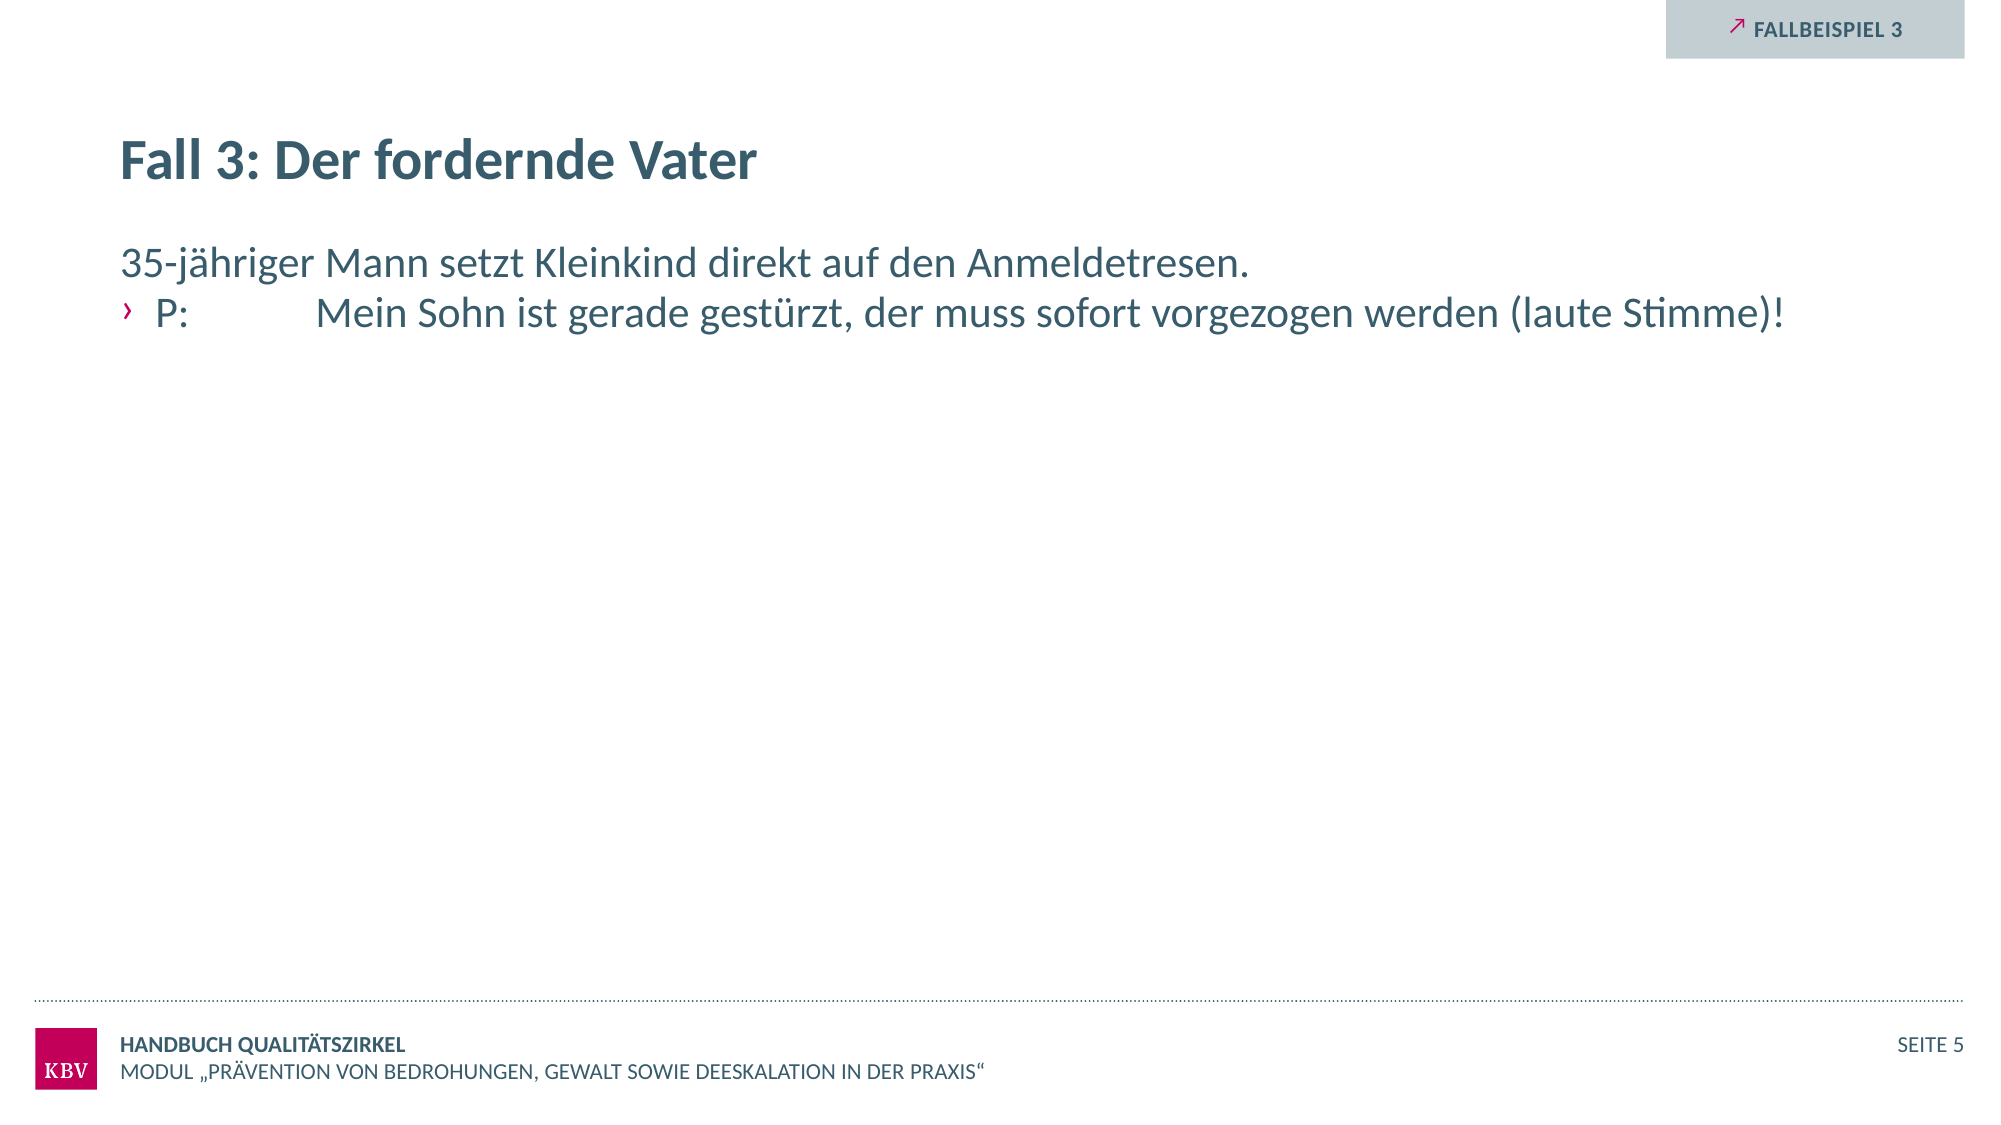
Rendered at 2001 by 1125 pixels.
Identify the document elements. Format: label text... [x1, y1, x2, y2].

slide_number Seite 5 [1787, 1030, 1965, 1057]
footer Handbuch Qualitätszirkel [120, 1030, 1668, 1057]
list 35-jähriger Mann setzt Kleinkind direkt auf den Anmeldetresen. P: Mein Sohn ist gerade gestürzt, der muss sofort vorgezogen werden (laute Stimme)! [120, 237, 1880, 368]
slide_number Modul „Prävention von Bedrohungen, Gewalt sowie Deeskalation in der Praxis“ [120, 1057, 1668, 1084]
list Fallbeispiel 3 [1666, 0, 1965, 59]
title Fall 3: Der fordernde Vater [120, 129, 1880, 201]
